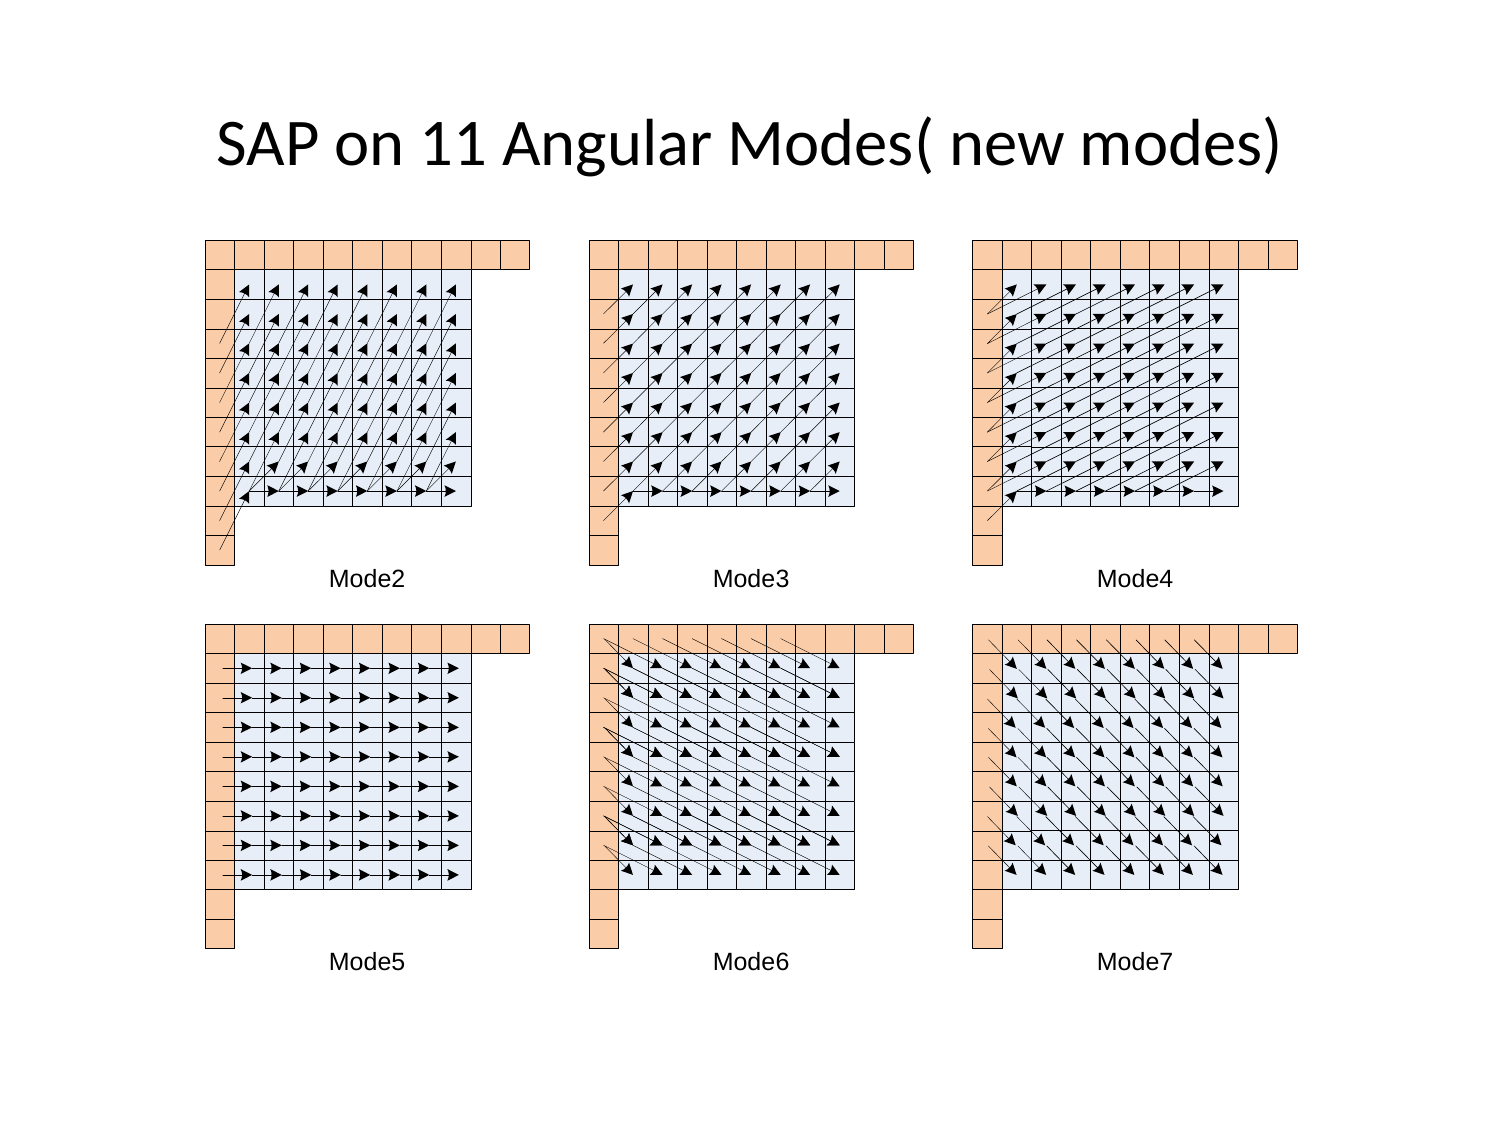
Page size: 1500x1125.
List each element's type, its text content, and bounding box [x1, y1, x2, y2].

picture [202, 237, 1301, 981]
title SAP on 11 Angular Modes( new modes) [75, 45, 1425, 233]
